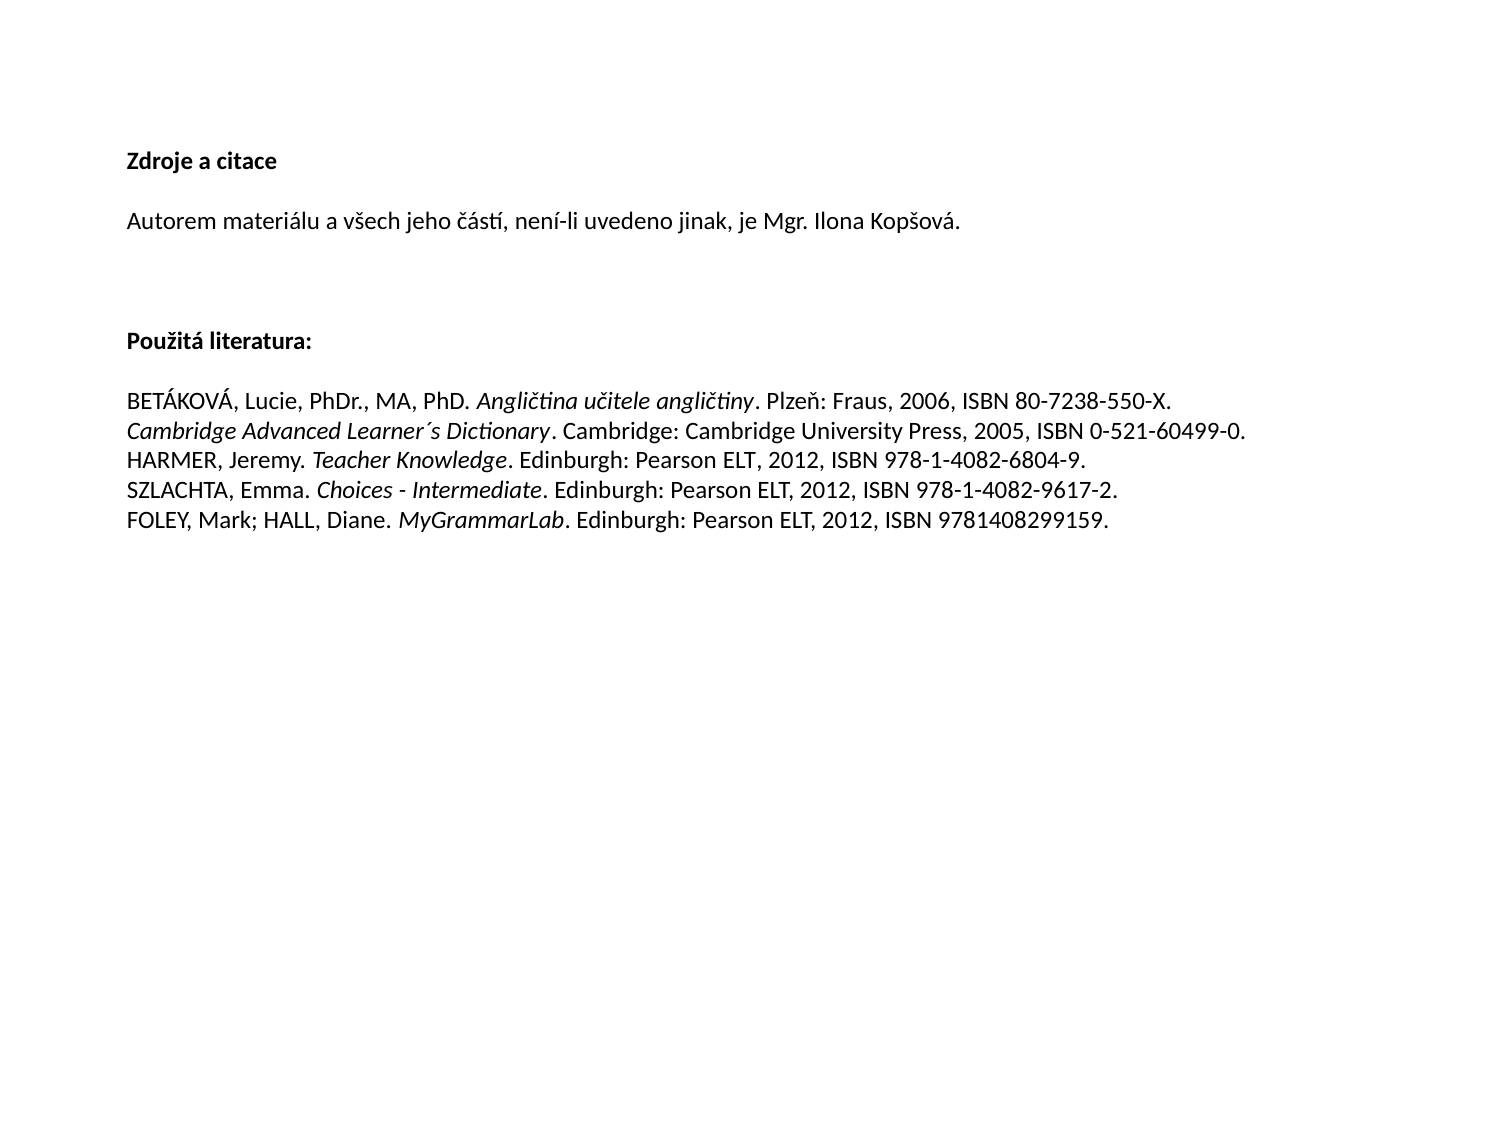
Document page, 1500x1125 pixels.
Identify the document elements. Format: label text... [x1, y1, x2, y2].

text_box Zdroje a citace Autorem materiálu a všech jeho částí, není-li uvedeno jinak, je Mgr. Ilona Kopšová. Použitá literatura: BETÁKOVÁ, Lucie, PhDr., MA, PhD. Angličtina učitele angličtiny. Plzeň: Fraus, 2006, ISBN 80-7238-550-X. Cambridge Advanced Learner´s Dictionary. Cambridge: Cambridge University Press, 2005, ISBN 0-521-60499-0. HARMER, Jeremy. Teacher Knowledge. Edinburgh: Pearson ELT, 2012, ISBN 978-1-4082-6804-9. SZLACHTA, Emma. Choices - Intermediate. Edinburgh: Pearson ELT, 2012, ISBN 978-1-4082-9617-2. FOLEY, Mark; HALL, Diane. MyGrammarLab. Edinburgh: Pearson ELT, 2012, ISBN 9781408299159. [112, 137, 1376, 542]
